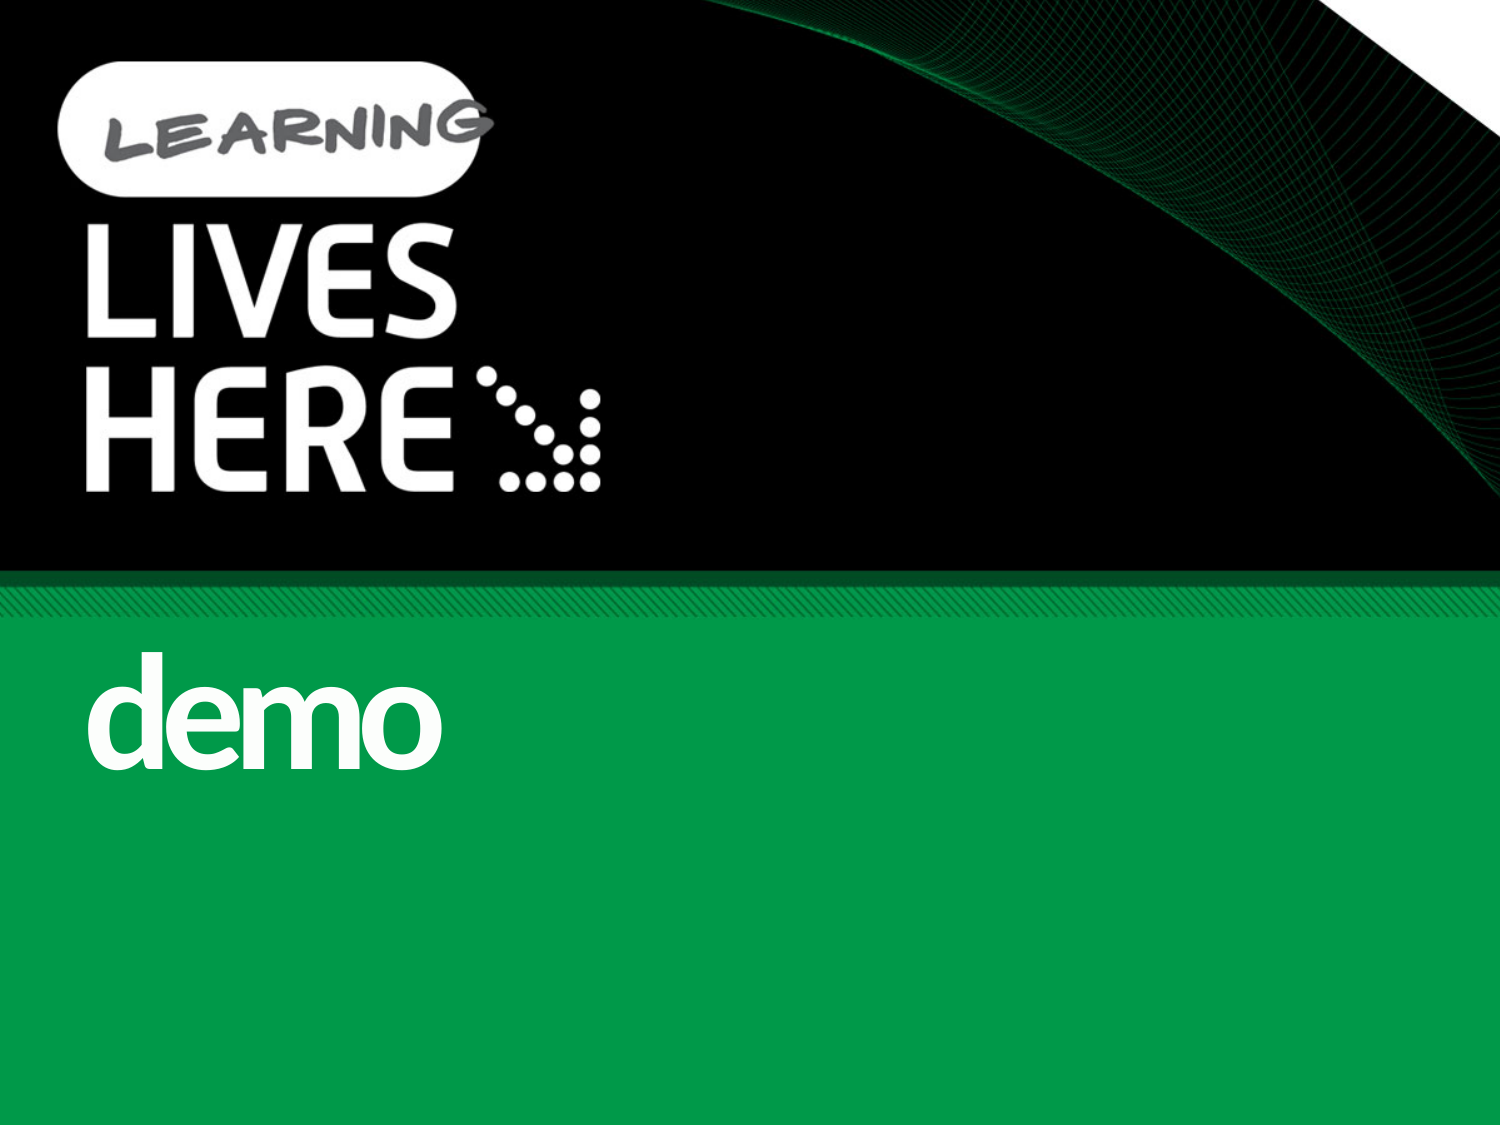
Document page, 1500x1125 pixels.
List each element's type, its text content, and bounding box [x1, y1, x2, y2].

picture [0, 0, 1500, 1125]
list demo [83, 625, 1344, 800]
